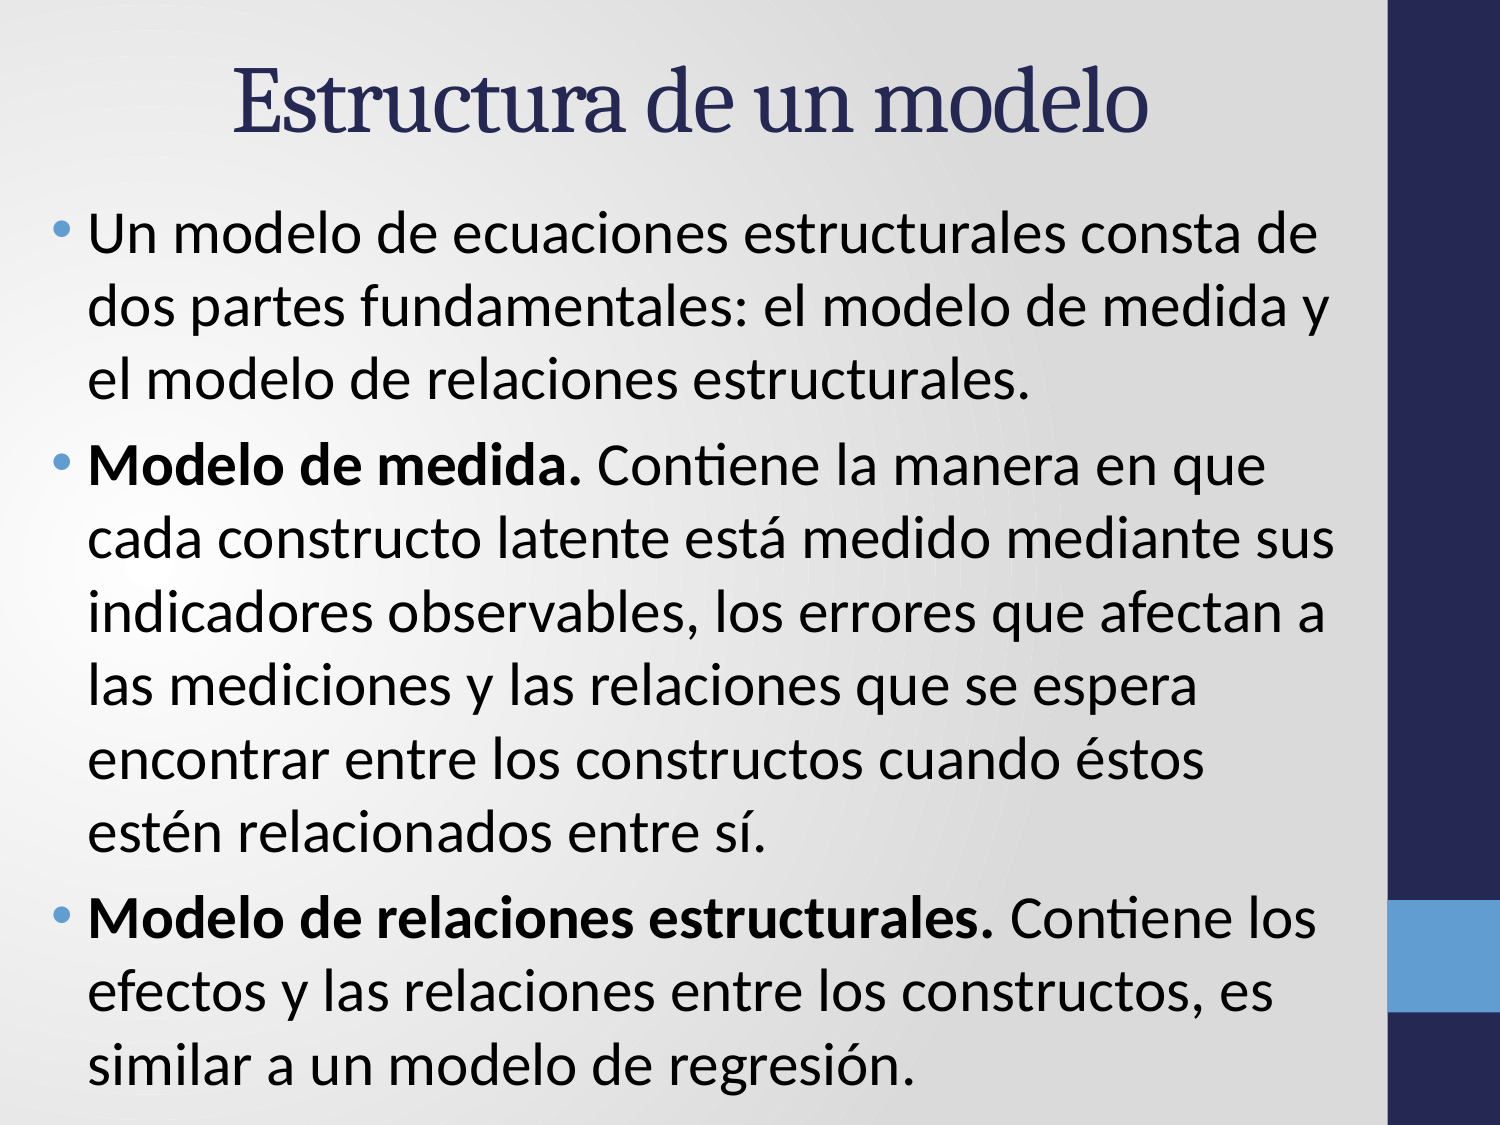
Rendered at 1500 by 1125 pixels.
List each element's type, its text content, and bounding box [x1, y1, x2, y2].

list Un modelo de ecuaciones estructurales consta de dos partes fundamentales: el modelo de medida y el modelo de relaciones estructurales. Modelo de medida. Contiene la manera en que cada constructo latente está medido mediante sus indicadores observables, los errores que afectan a las mediciones y las relaciones que se espera encontrar entre los constructos cuando éstos estén relacionados entre sí. Modelo de relaciones estructurales. Contiene los efectos y las relaciones entre los constructos, es similar a un modelo de regresión. [17, 184, 1365, 1106]
title Estructura de un modelo [65, 0, 1316, 184]
